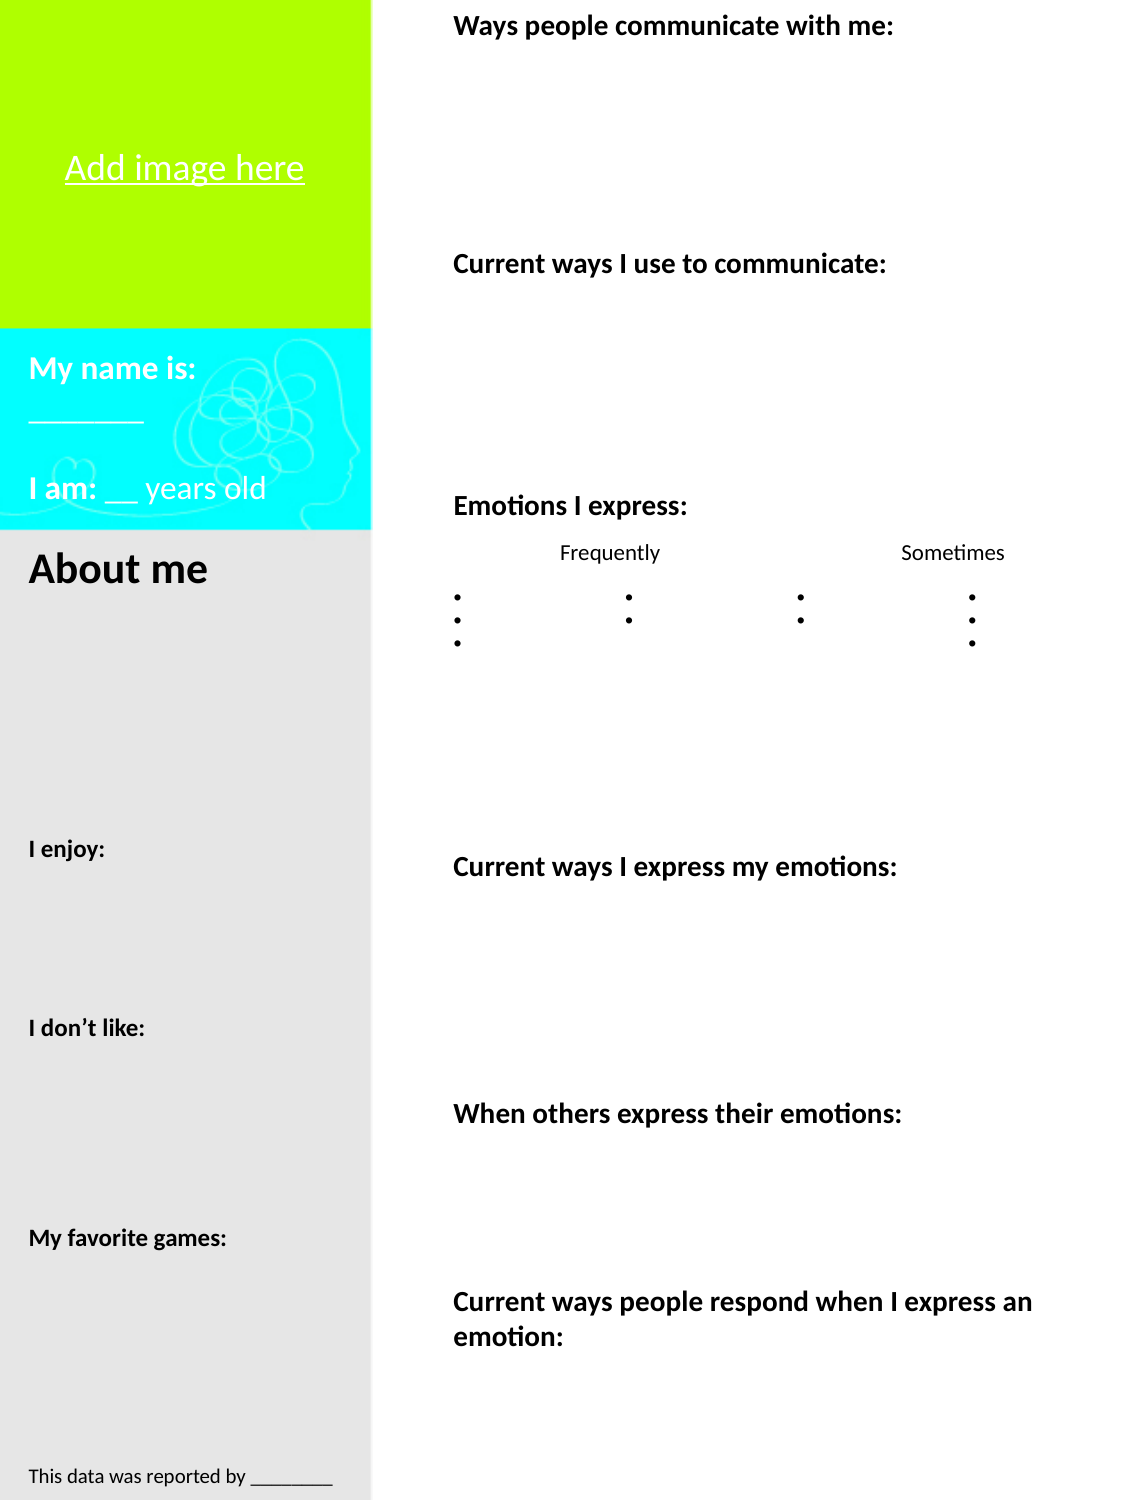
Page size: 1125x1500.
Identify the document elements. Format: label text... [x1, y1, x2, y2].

table_header Emotions I express: [439, 486, 1125, 536]
text_box When others express their emotions: [438, 1086, 1125, 1247]
table_cell [782, 579, 953, 676]
text_box Current ways I express my emotions: [438, 840, 1125, 1000]
picture [0, 0, 373, 1500]
text_box This data was reported by ________ [13, 1455, 370, 1496]
text_box Add image here [0, 2, 371, 328]
text_box Current ways people respond when I express an emotion: [438, 1274, 1125, 1470]
table_cell [610, 579, 782, 676]
text_box About me I enjoy: I don’t like: My favorite games: [13, 532, 370, 1349]
text_box Current ways I use to communicate: [438, 236, 1125, 397]
text_box My name is: _______ I am: __ years old [13, 338, 370, 514]
table_cell [953, 579, 1125, 676]
table_cell Sometimes [782, 536, 1125, 579]
table_cell Frequently [439, 536, 782, 579]
text_box Ways people communicate with me: [438, 0, 1125, 159]
table_cell [439, 579, 610, 676]
